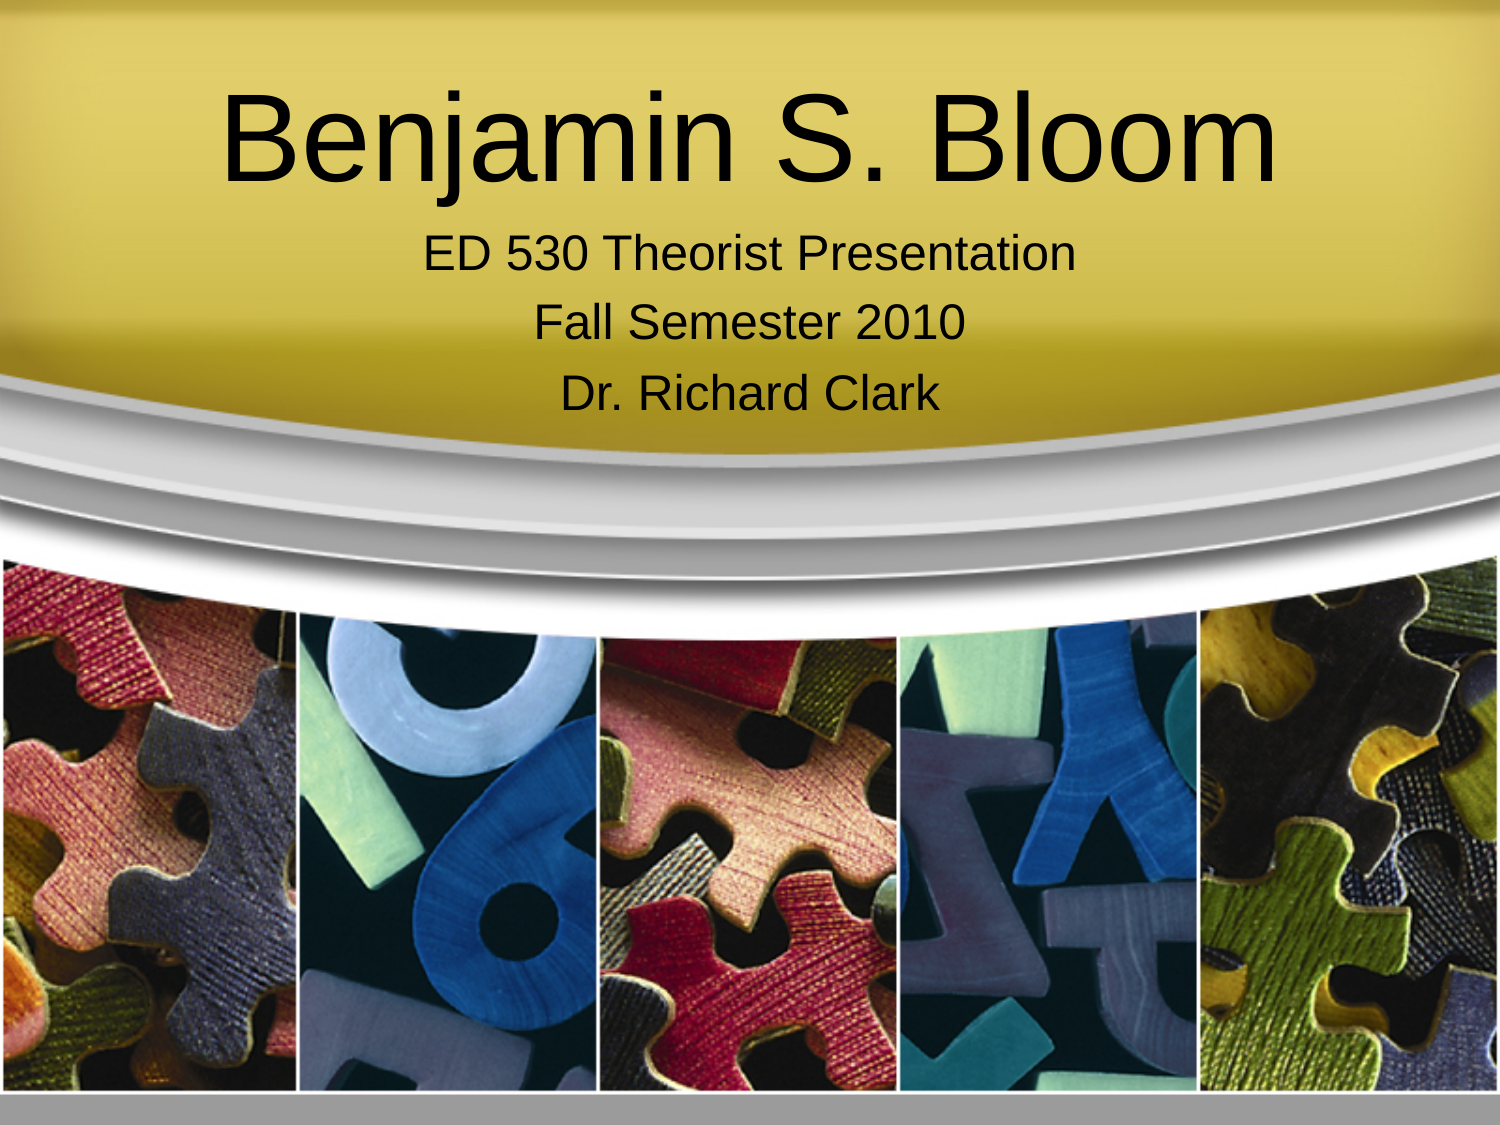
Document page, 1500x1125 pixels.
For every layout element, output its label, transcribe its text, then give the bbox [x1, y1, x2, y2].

picture [0, 0, 1500, 1125]
subtitle ED 530 Theorist Presentation Fall Semester 2010 Dr. Richard Clark [224, 212, 1276, 388]
title Benjamin S. Bloom [112, 49, 1388, 213]
